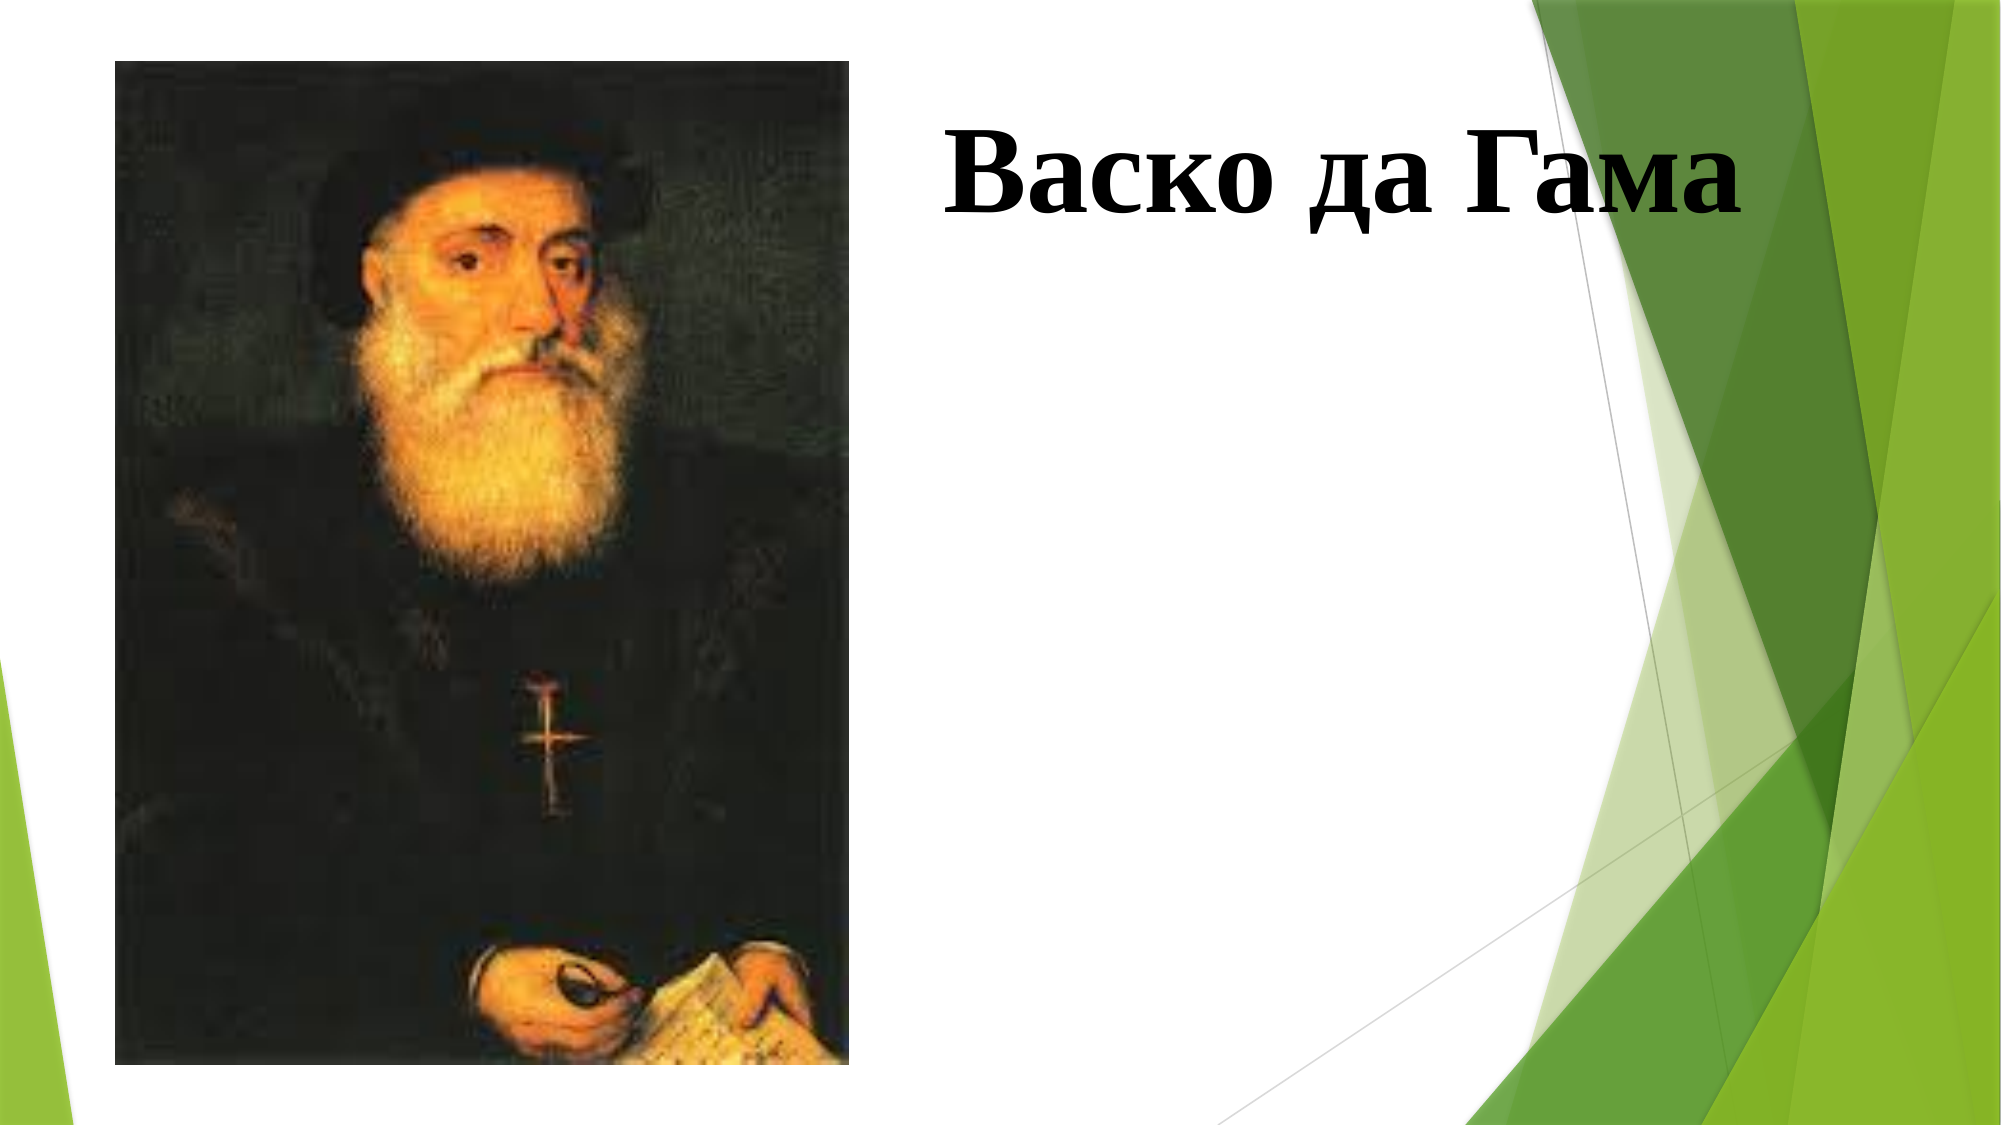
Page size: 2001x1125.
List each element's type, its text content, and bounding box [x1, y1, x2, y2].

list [115, 60, 849, 1066]
title Васко да Гама [928, 79, 1765, 297]
